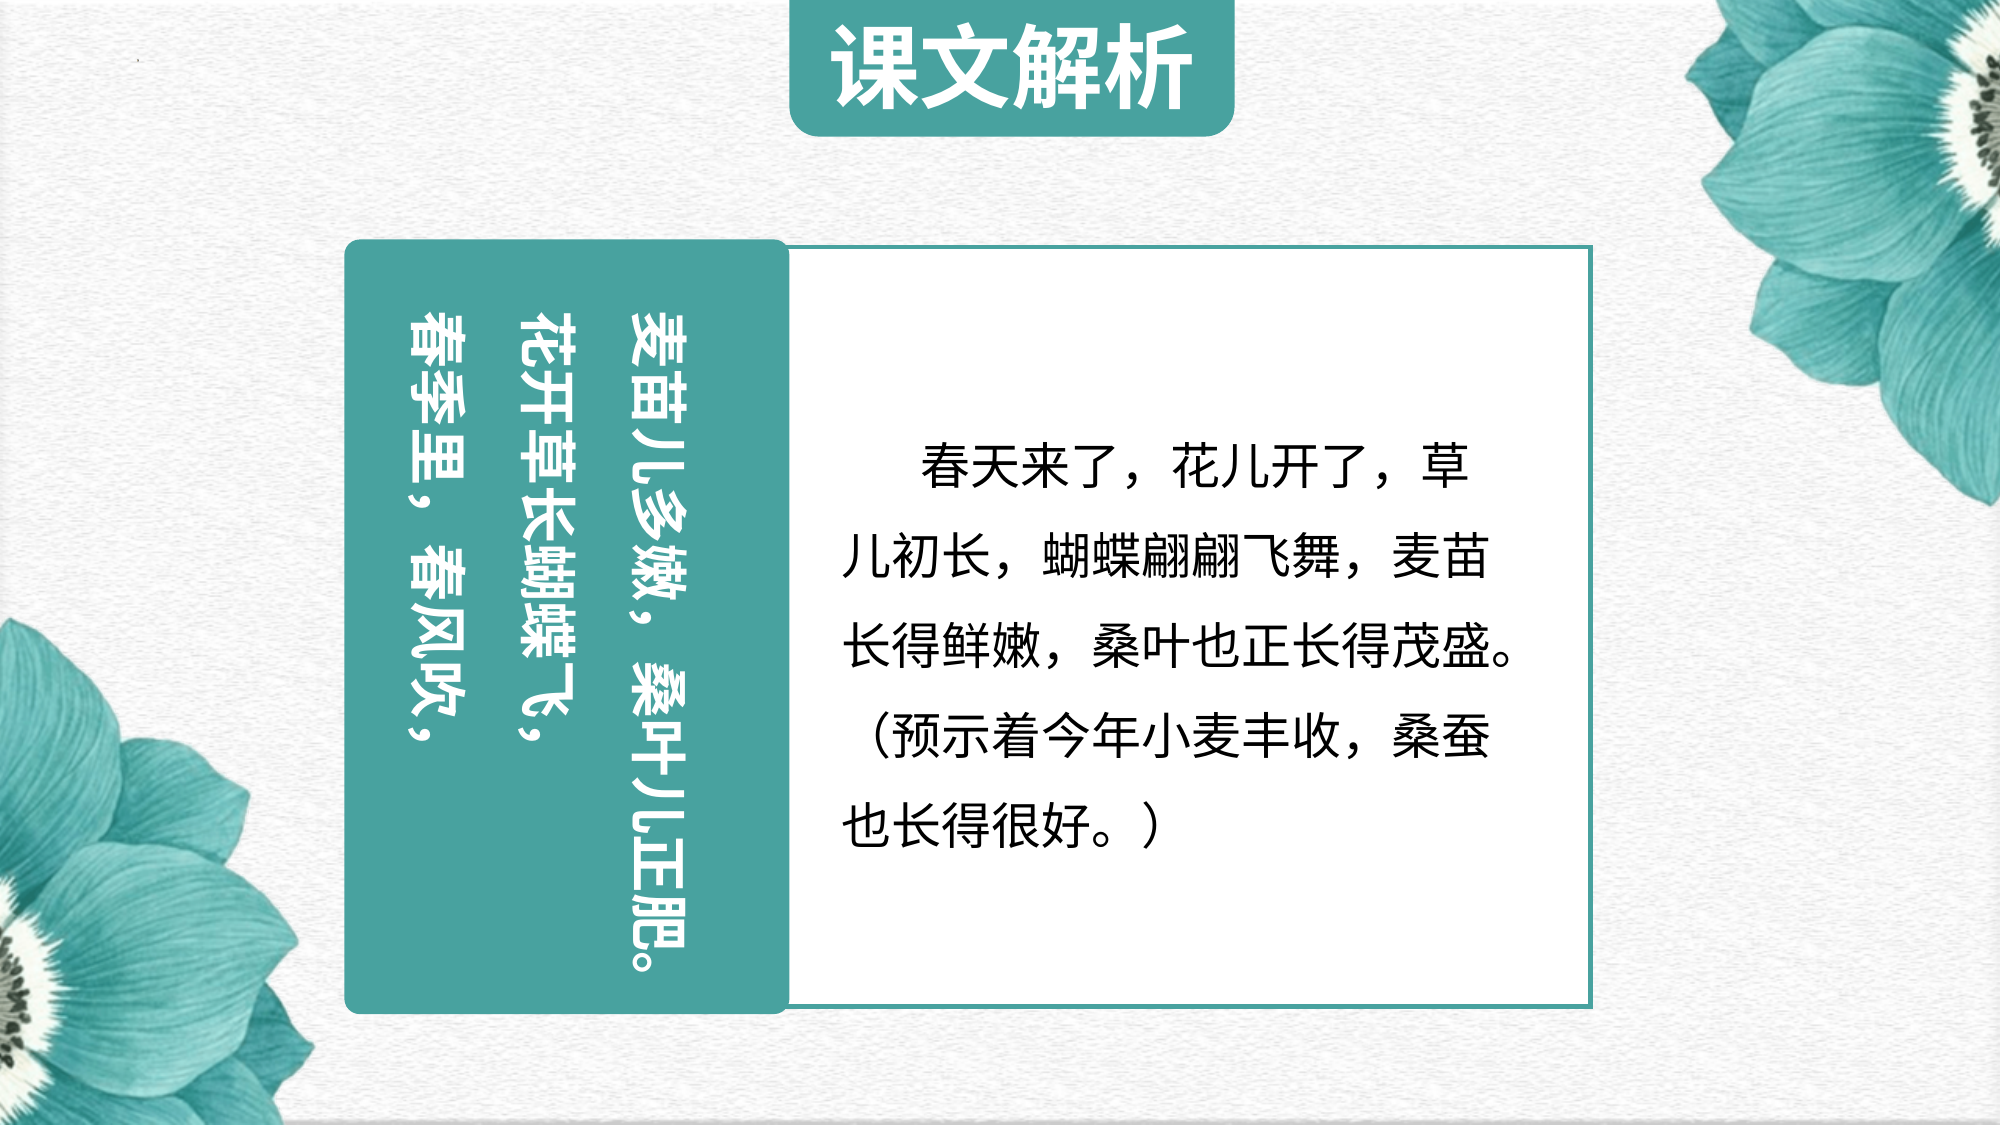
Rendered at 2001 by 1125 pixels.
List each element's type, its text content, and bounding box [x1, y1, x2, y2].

text_box 春天来了，花儿开了，草儿初长，蝴蝶翩翩飞舞，麦苗长得鲜嫩，桑叶也正长得茂盛。（预示着今年小麦丰收，桑蚕也长得很好。） [826, 397, 1526, 863]
picture [0, 0, 2000, 1125]
text_box [789, 246, 1592, 1008]
text_box [343, 238, 791, 1016]
text_box 花开草长蝴蝶飞， [491, 295, 593, 783]
text_box [788, 0, 1236, 138]
text_box 麦苗儿多嫩，桑叶儿正肥。 [601, 295, 703, 1018]
text_box 课文解析 [813, 2, 1211, 127]
text_box 春季里，春风吹， [381, 295, 483, 783]
